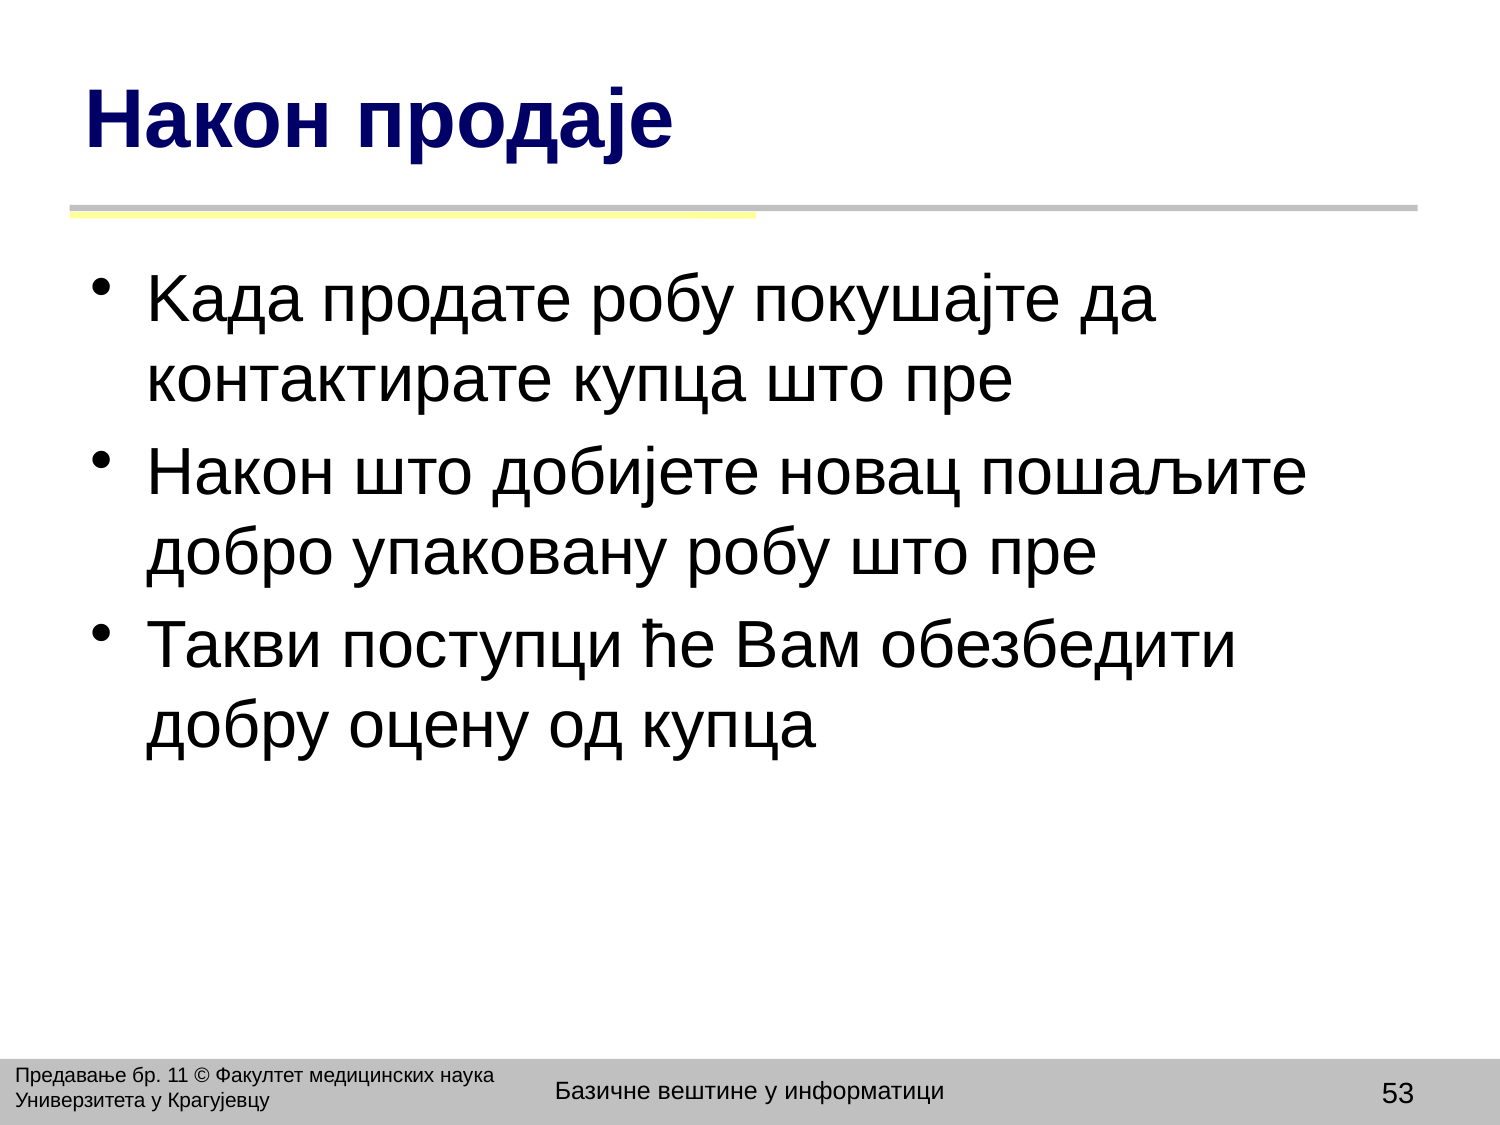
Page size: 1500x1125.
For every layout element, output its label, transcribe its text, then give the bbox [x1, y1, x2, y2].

title Након продаје [69, 19, 1426, 208]
list Kaда продате робу покушајте да контактирате купца што пре Након што добијете новац пошаљите добро упаковану робу што пре Такви поступци ће Вам обезбедити добру оцену од купца [74, 246, 1426, 1023]
footer Базичне вештине у информатици [512, 1066, 988, 1125]
slide_number Предавање бр. 11 © Факултет медицинских наука Универзитета у Крагујевцу [0, 1053, 621, 1108]
slide_number 53 [1079, 1066, 1430, 1125]
